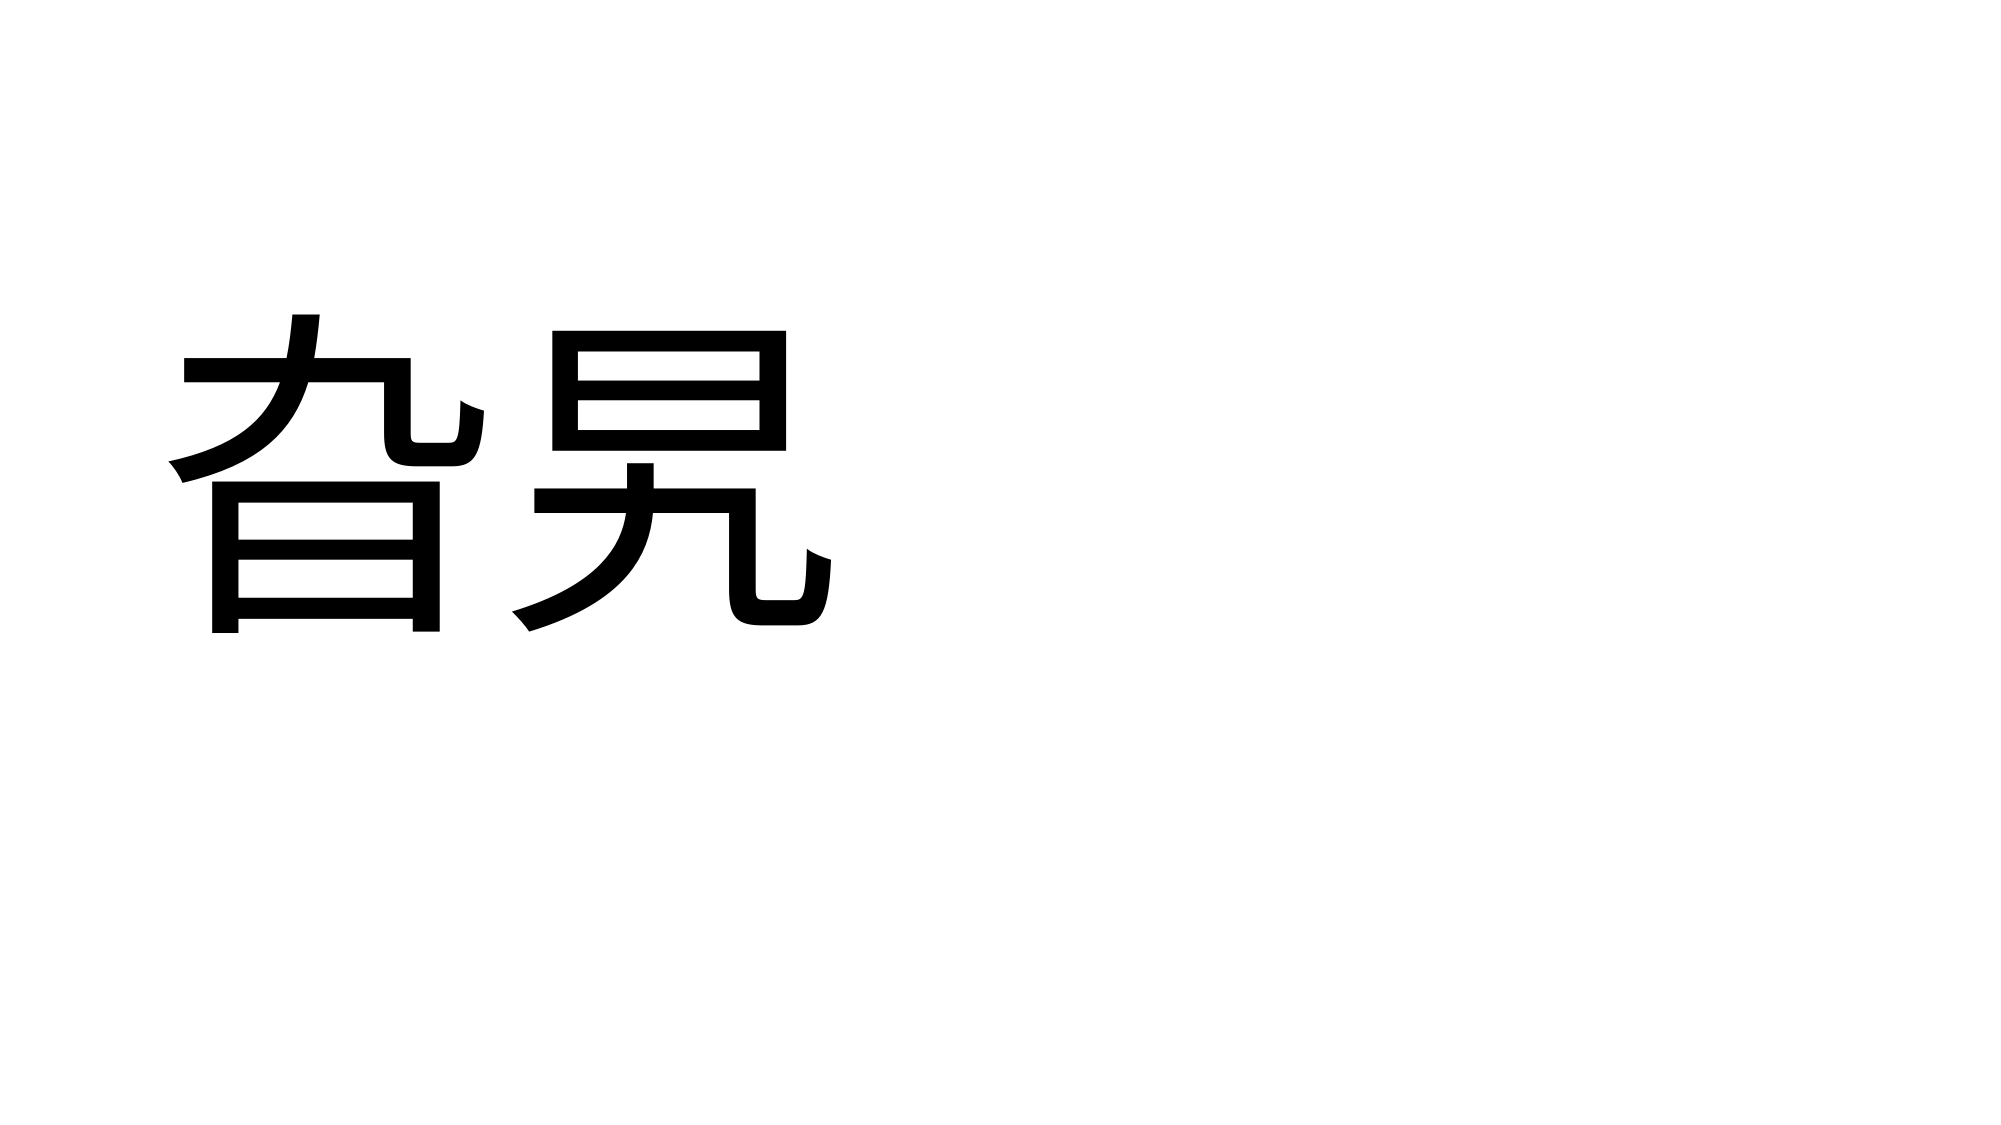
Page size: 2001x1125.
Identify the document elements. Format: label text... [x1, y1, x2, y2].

list 旮旯 [137, 299, 1863, 1014]
